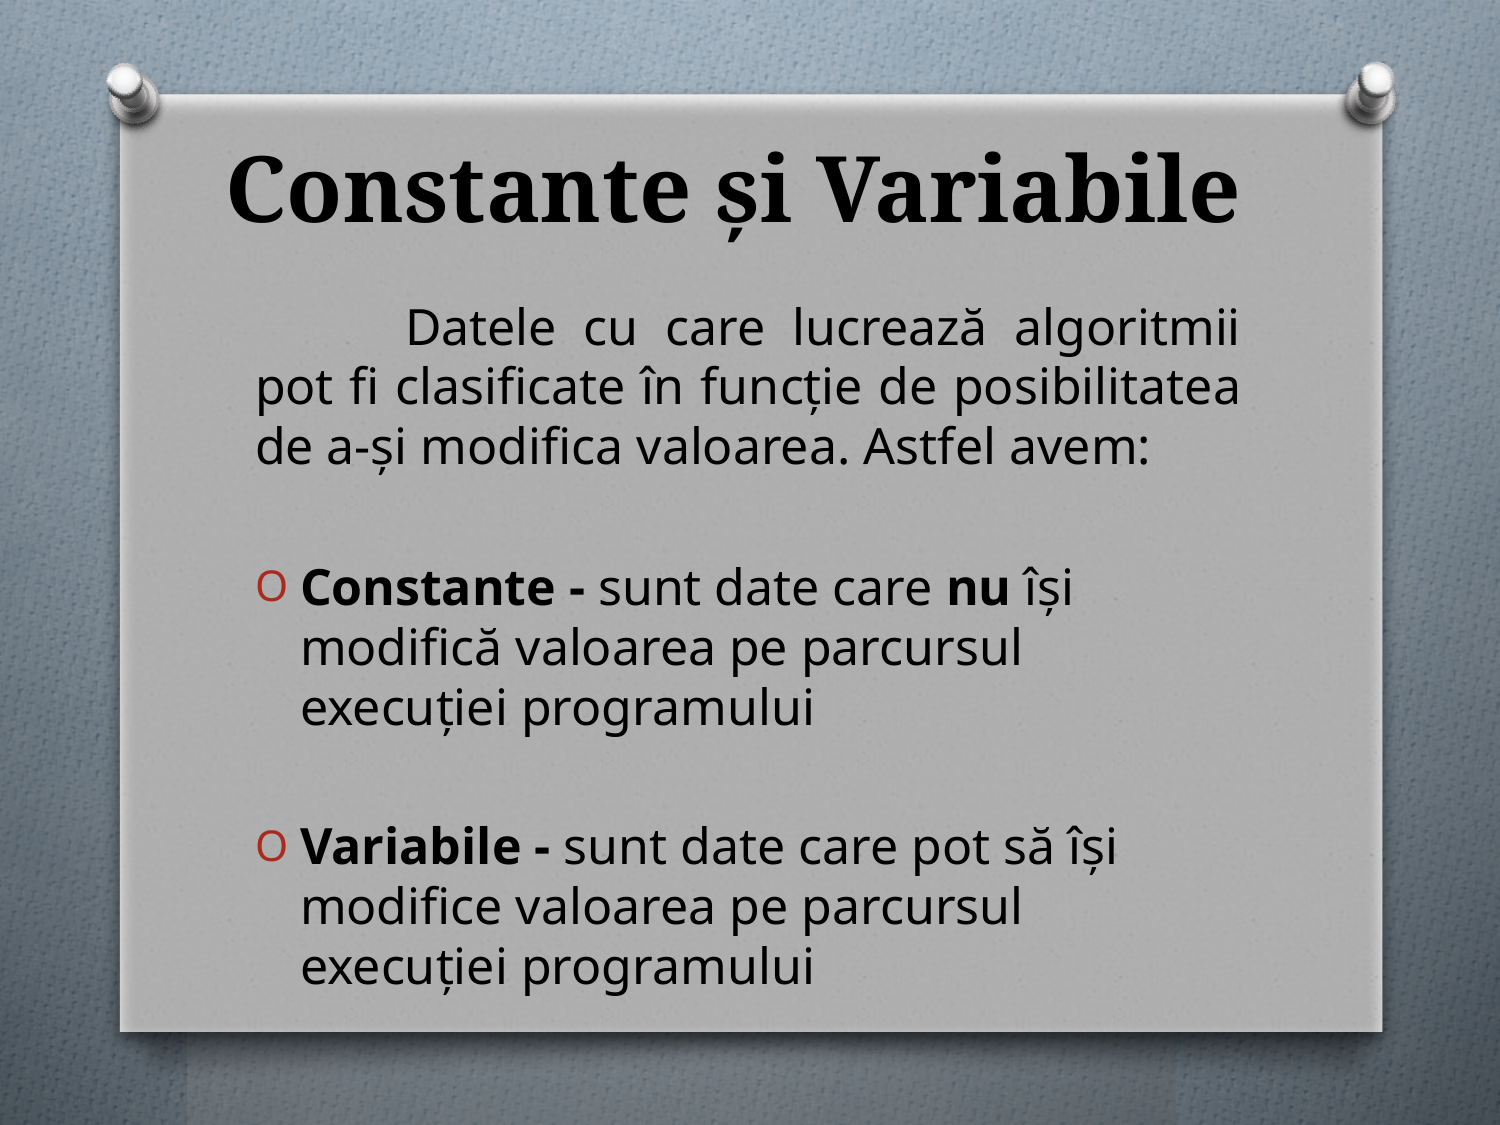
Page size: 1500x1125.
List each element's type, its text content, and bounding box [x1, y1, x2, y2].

picture [1317, 35, 1439, 156]
title Constante şi Variabile [162, 87, 1306, 285]
picture [75, 29, 198, 153]
list Datele cu care lucrează algoritmii pot fi clasificate în funcţie de posibilitatea de a-şi modifica valoarea. Astfel avem: Constante - sunt date care nu îşi modifică valoarea pe parcursul execuţiei programului Variabile - sunt date care pot să îşi modifice valoarea pe parcursul execuţiei programului [240, 287, 1257, 939]
